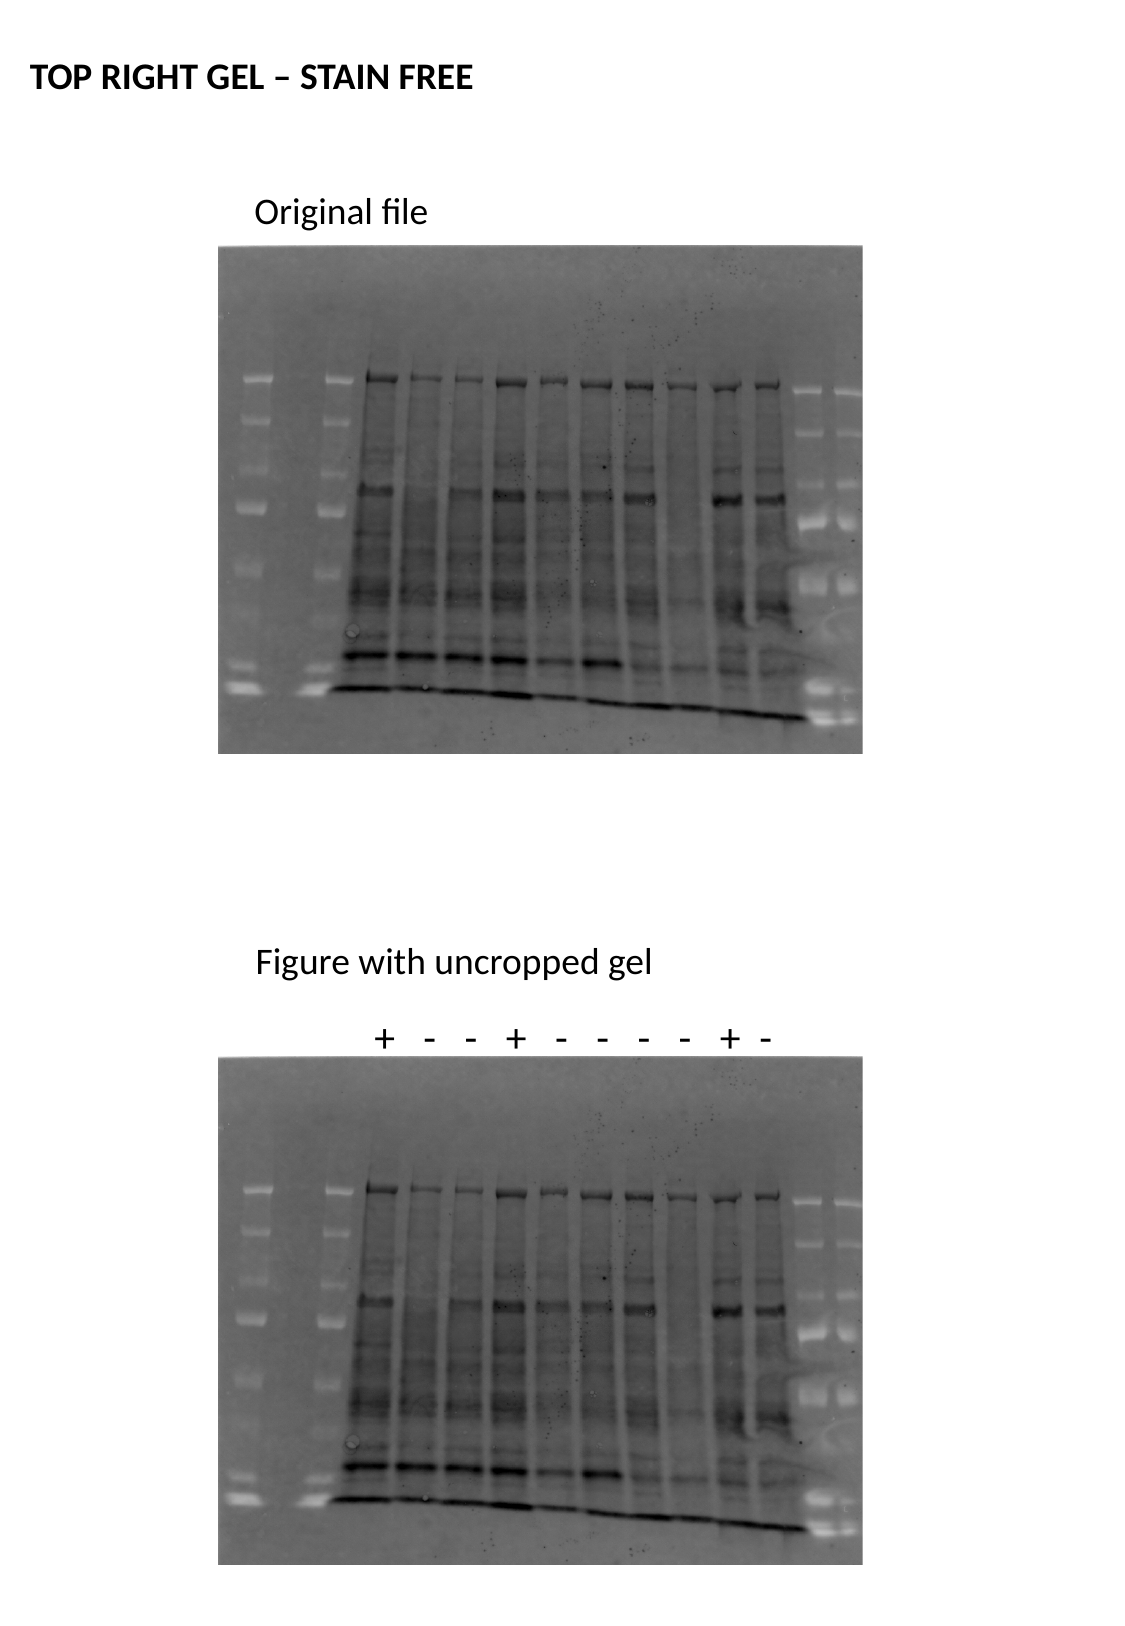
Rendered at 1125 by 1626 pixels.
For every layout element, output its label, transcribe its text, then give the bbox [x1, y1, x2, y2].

text_box Original file [239, 179, 444, 240]
text_box TOP RIGHT GEL – STAIN FREE [14, 44, 489, 105]
text_box Figure with uncropped gel [240, 929, 669, 990]
picture [218, 245, 863, 754]
picture [218, 1056, 863, 1565]
text_box + - - + - - - - + - [359, 1002, 798, 1056]
